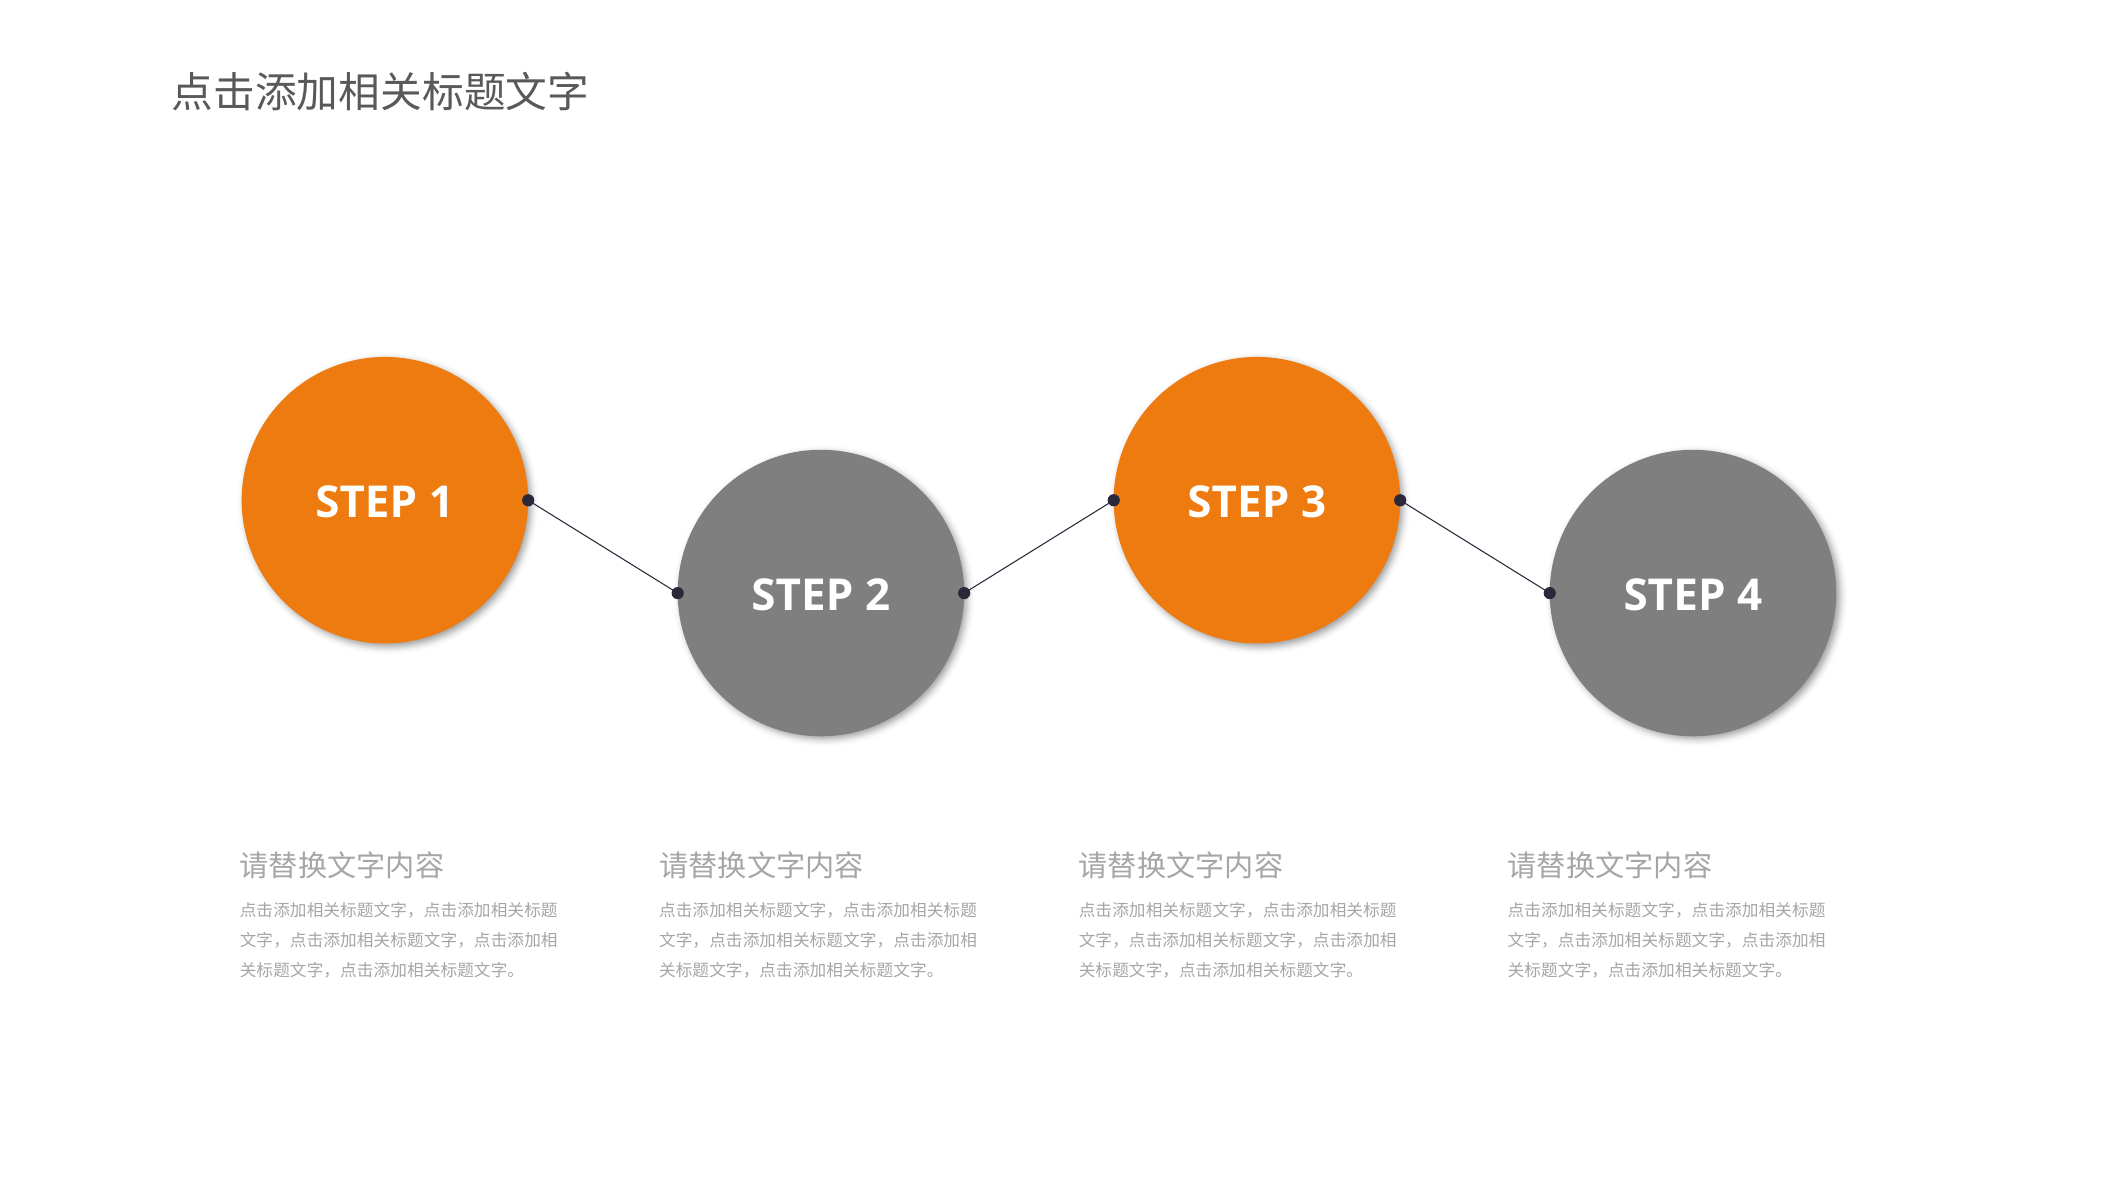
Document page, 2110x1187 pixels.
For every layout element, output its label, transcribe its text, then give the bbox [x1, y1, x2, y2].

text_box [1400, 500, 1550, 594]
text_box STEP 3 [1112, 355, 1402, 645]
text_box 点击添加相关标题文字 [135, 44, 625, 137]
text_box 点击添加相关标题文字，点击添加相关标题文字，点击添加相关标题文字，点击添加相关标题文字，点击添加相关标题文字。 [1062, 882, 1429, 988]
text_box 请替换文字内容 [1491, 832, 1891, 891]
text_box 点击添加相关标题文字，点击添加相关标题文字，点击添加相关标题文字，点击添加相关标题文字，点击添加相关标题文字。 [223, 882, 590, 988]
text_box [528, 500, 678, 594]
text_box 点击添加相关标题文字，点击添加相关标题文字，点击添加相关标题文字，点击添加相关标题文字，点击添加相关标题文字。 [643, 882, 1010, 988]
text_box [964, 500, 1114, 594]
text_box STEP 1 [240, 355, 530, 645]
text_box STEP 4 [1548, 448, 1838, 738]
text_box 请替换文字内容 [643, 832, 1043, 891]
text_box 请替换文字内容 [223, 832, 623, 891]
text_box 请替换文字内容 [1062, 832, 1462, 891]
text_box STEP 2 [676, 448, 966, 738]
text_box 点击添加相关标题文字，点击添加相关标题文字，点击添加相关标题文字，点击添加相关标题文字，点击添加相关标题文字。 [1491, 882, 1858, 988]
